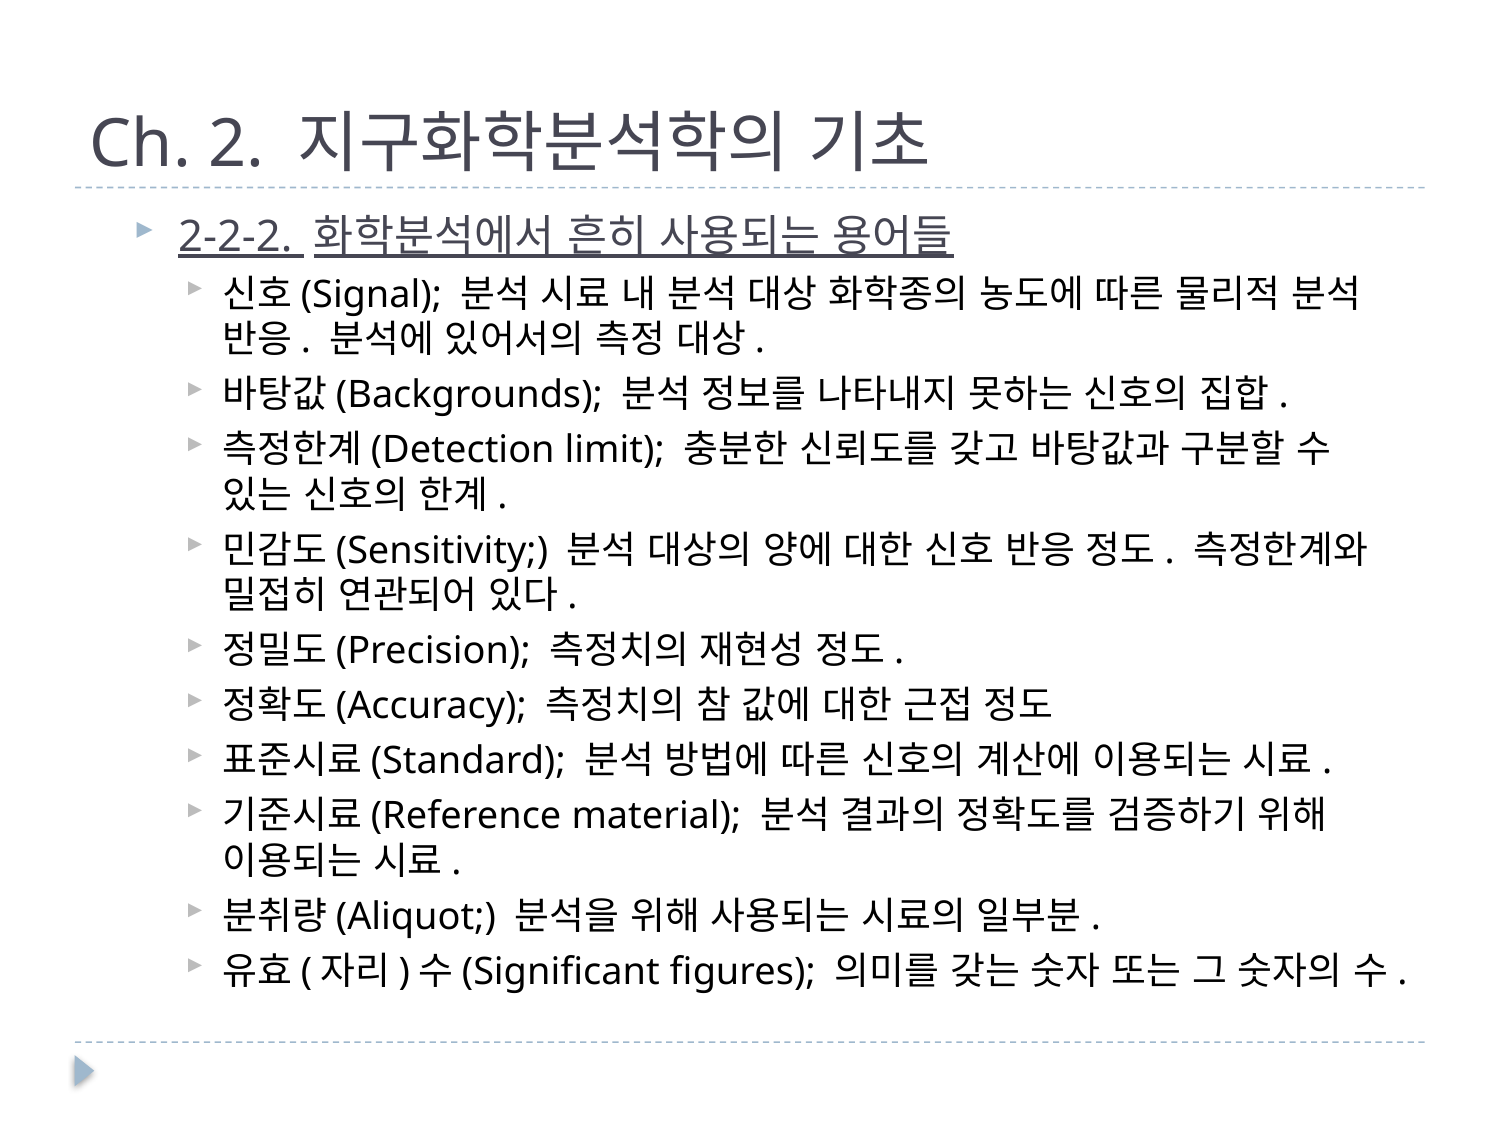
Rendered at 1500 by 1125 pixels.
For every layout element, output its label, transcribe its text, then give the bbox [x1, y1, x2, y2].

title Ch. 2. 지구화학분석학의 기초 [75, 24, 1425, 188]
list 2-2-2. 화학분석에서 흔히 사용되는 용어들 신호(Signal); 분석 시료 내 분석 대상 화학종의 농도에 따른 물리적 분석 반응. 분석에 있어서의 측정 대상. 바탕값(Backgrounds); 분석 정보를 나타내지 못하는 신호의 집합. 측정한계(Detection limit); 충분한 신뢰도를 갖고 바탕값과 구분할 수 있는 신호의 한계. 민감도(Sensitivity;) 분석 대상의 양에 대한 신호 반응 정도. 측정한계와 밀접히 연관되어 있다. 정밀도(Precision); 측정치의 재현성 정도. 정확도(Accuracy); 측정치의 참 값에 대한 근접 정도 표준시료(Standard); 분석 방법에 따른 신호의 계산에 이용되는 시료. 기준시료(Reference material); 분석 결과의 정확도를 검증하기 위해 이용되는 시료. 분취량(Aliquot;) 분석을 위해 사용되는 시료의 일부분. 유효(자리)수(Significant figures); 의미를 갖는 숫자 또는 그 숫자의 수. [75, 200, 1425, 1010]
